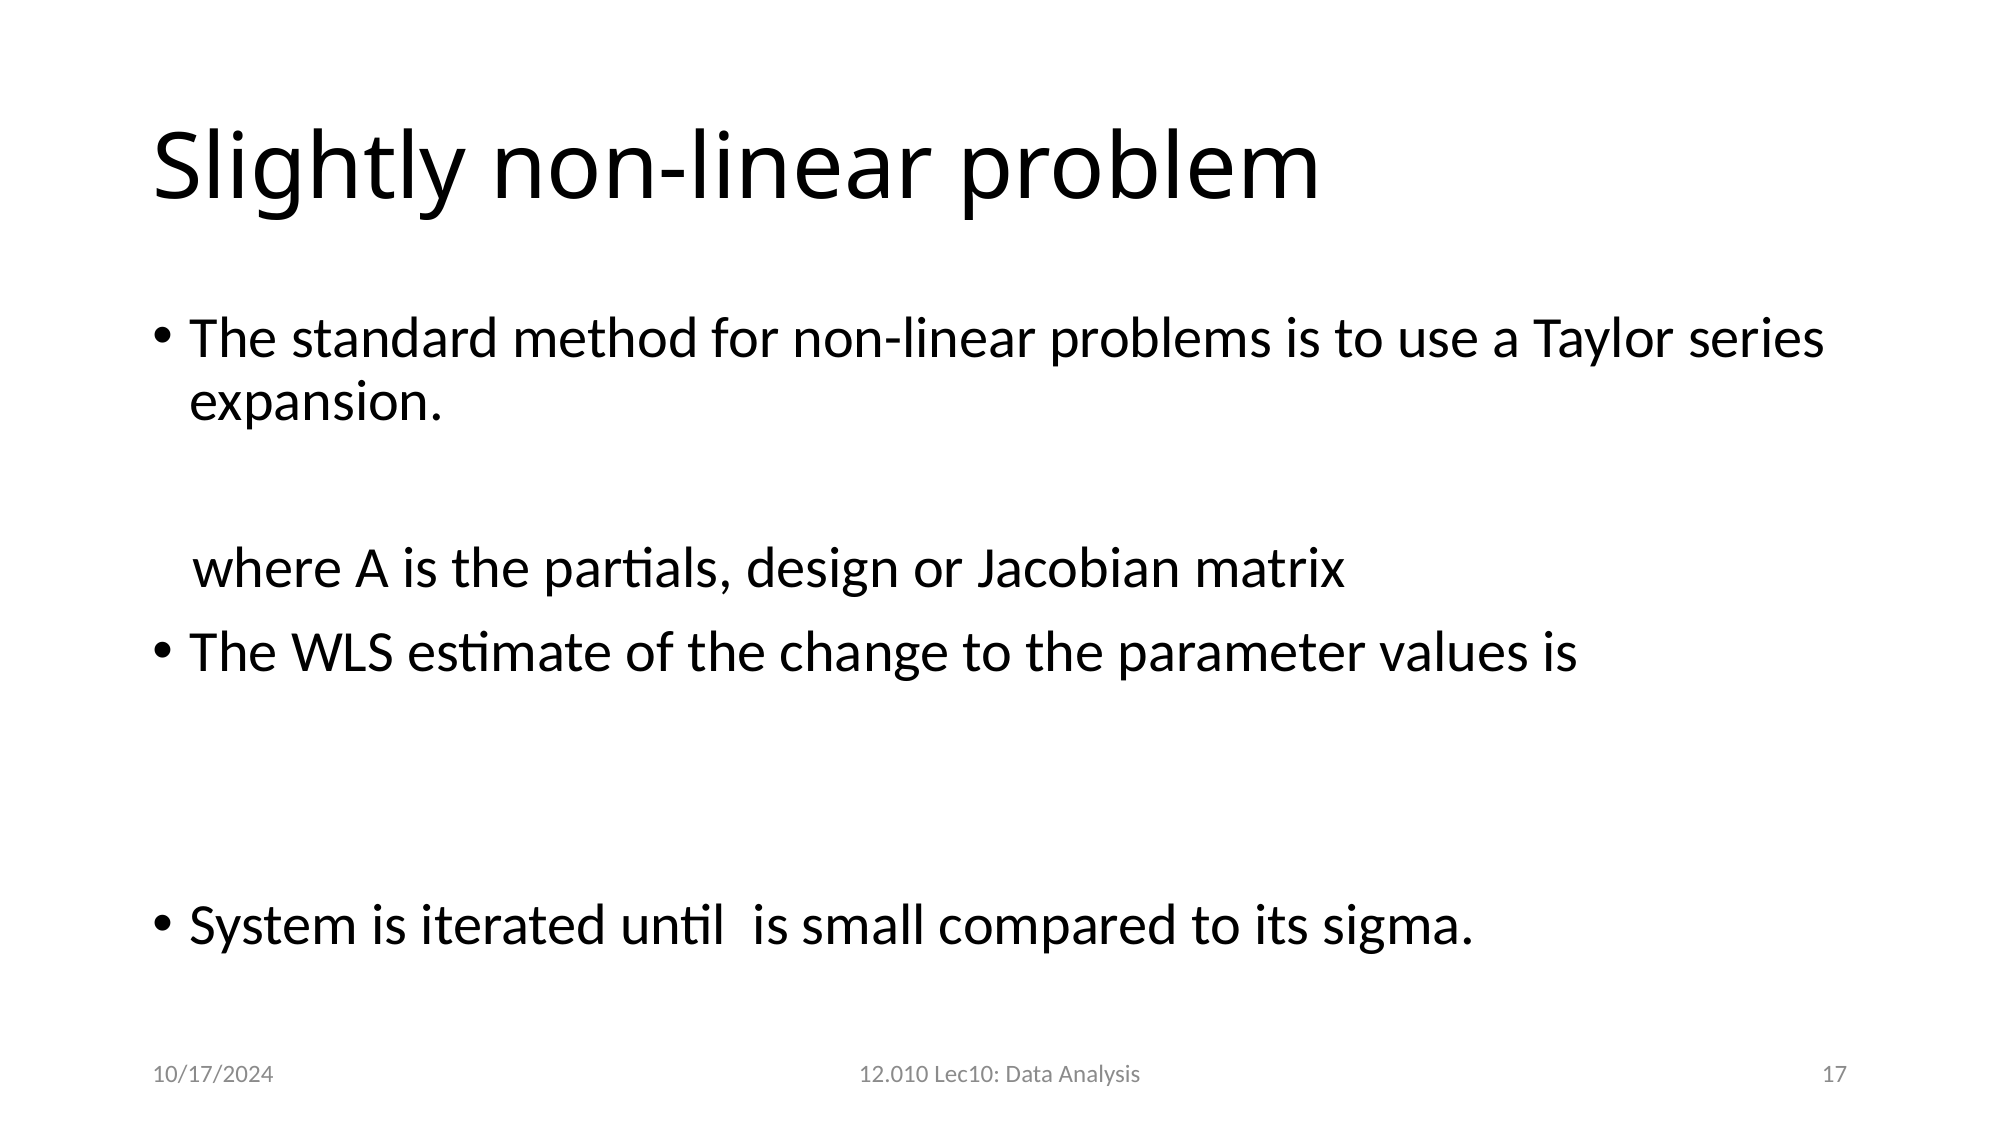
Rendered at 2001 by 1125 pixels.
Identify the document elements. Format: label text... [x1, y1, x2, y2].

title Slightly non-linear problem [137, 59, 1863, 278]
slide_number 17 [1412, 1042, 1863, 1103]
footer 12.010 Lec10: Data Analysis [662, 1042, 1338, 1103]
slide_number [137, 1042, 588, 1103]
